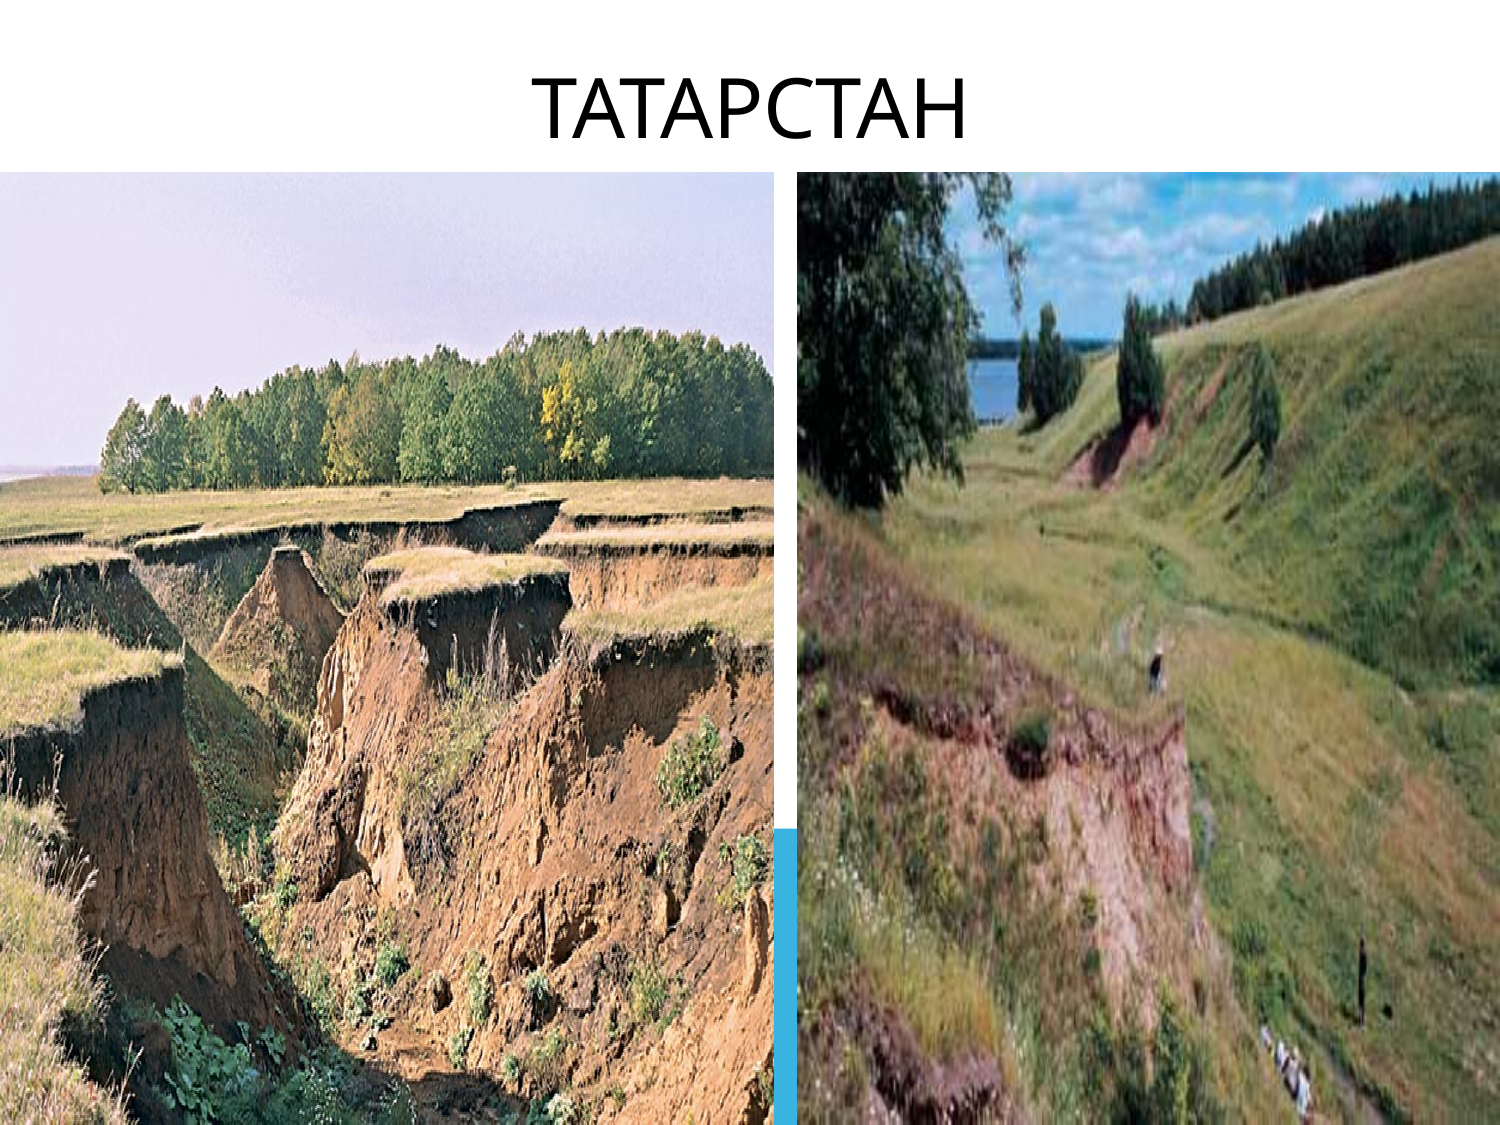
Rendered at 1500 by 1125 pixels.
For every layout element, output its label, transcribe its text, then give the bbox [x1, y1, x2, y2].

picture [796, 172, 1500, 1125]
title Татарстан [134, 59, 1369, 150]
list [0, 172, 774, 1125]
